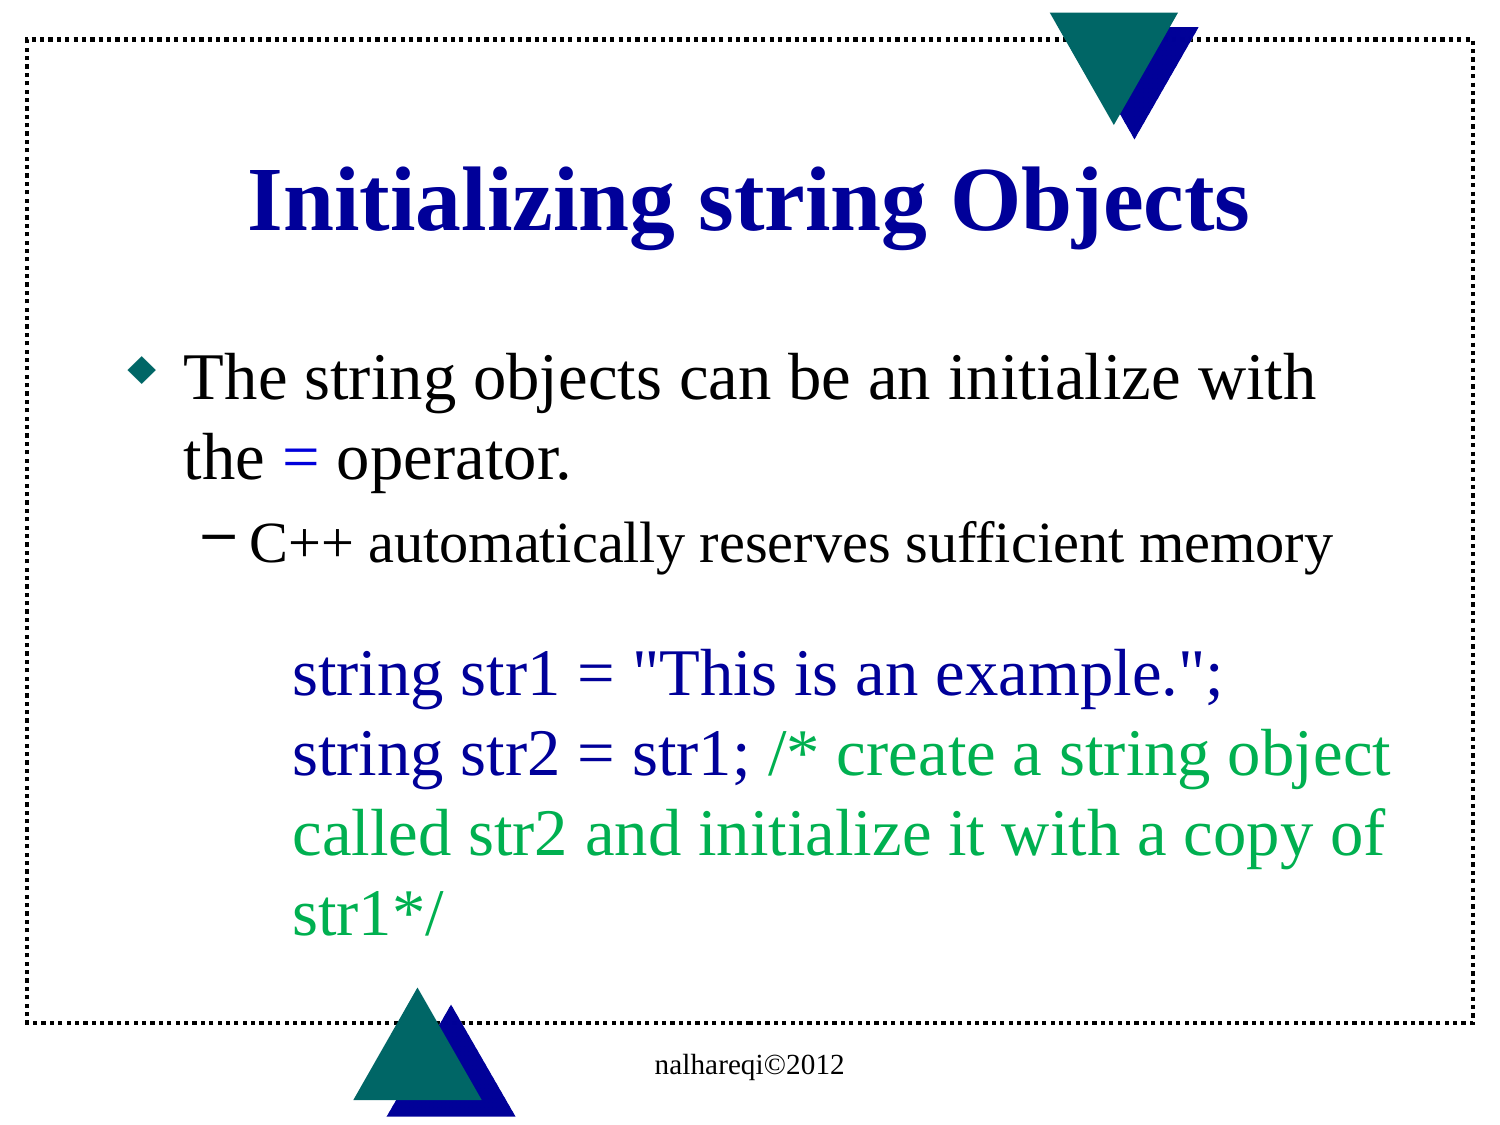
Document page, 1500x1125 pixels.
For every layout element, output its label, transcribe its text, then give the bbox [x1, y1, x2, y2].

footer nalhareqi©2012 [512, 1024, 988, 1101]
text_box string str1 = "This is an example."; string str2 = str1; /* create a string object called str2 and initialize it with a copy of str1*/ [277, 621, 1412, 1037]
list The string objects can be an initialize with the = operator. C++ automatically reserves sufficient memory [112, 324, 1388, 1001]
title Initializing string Objects [112, 99, 1388, 288]
